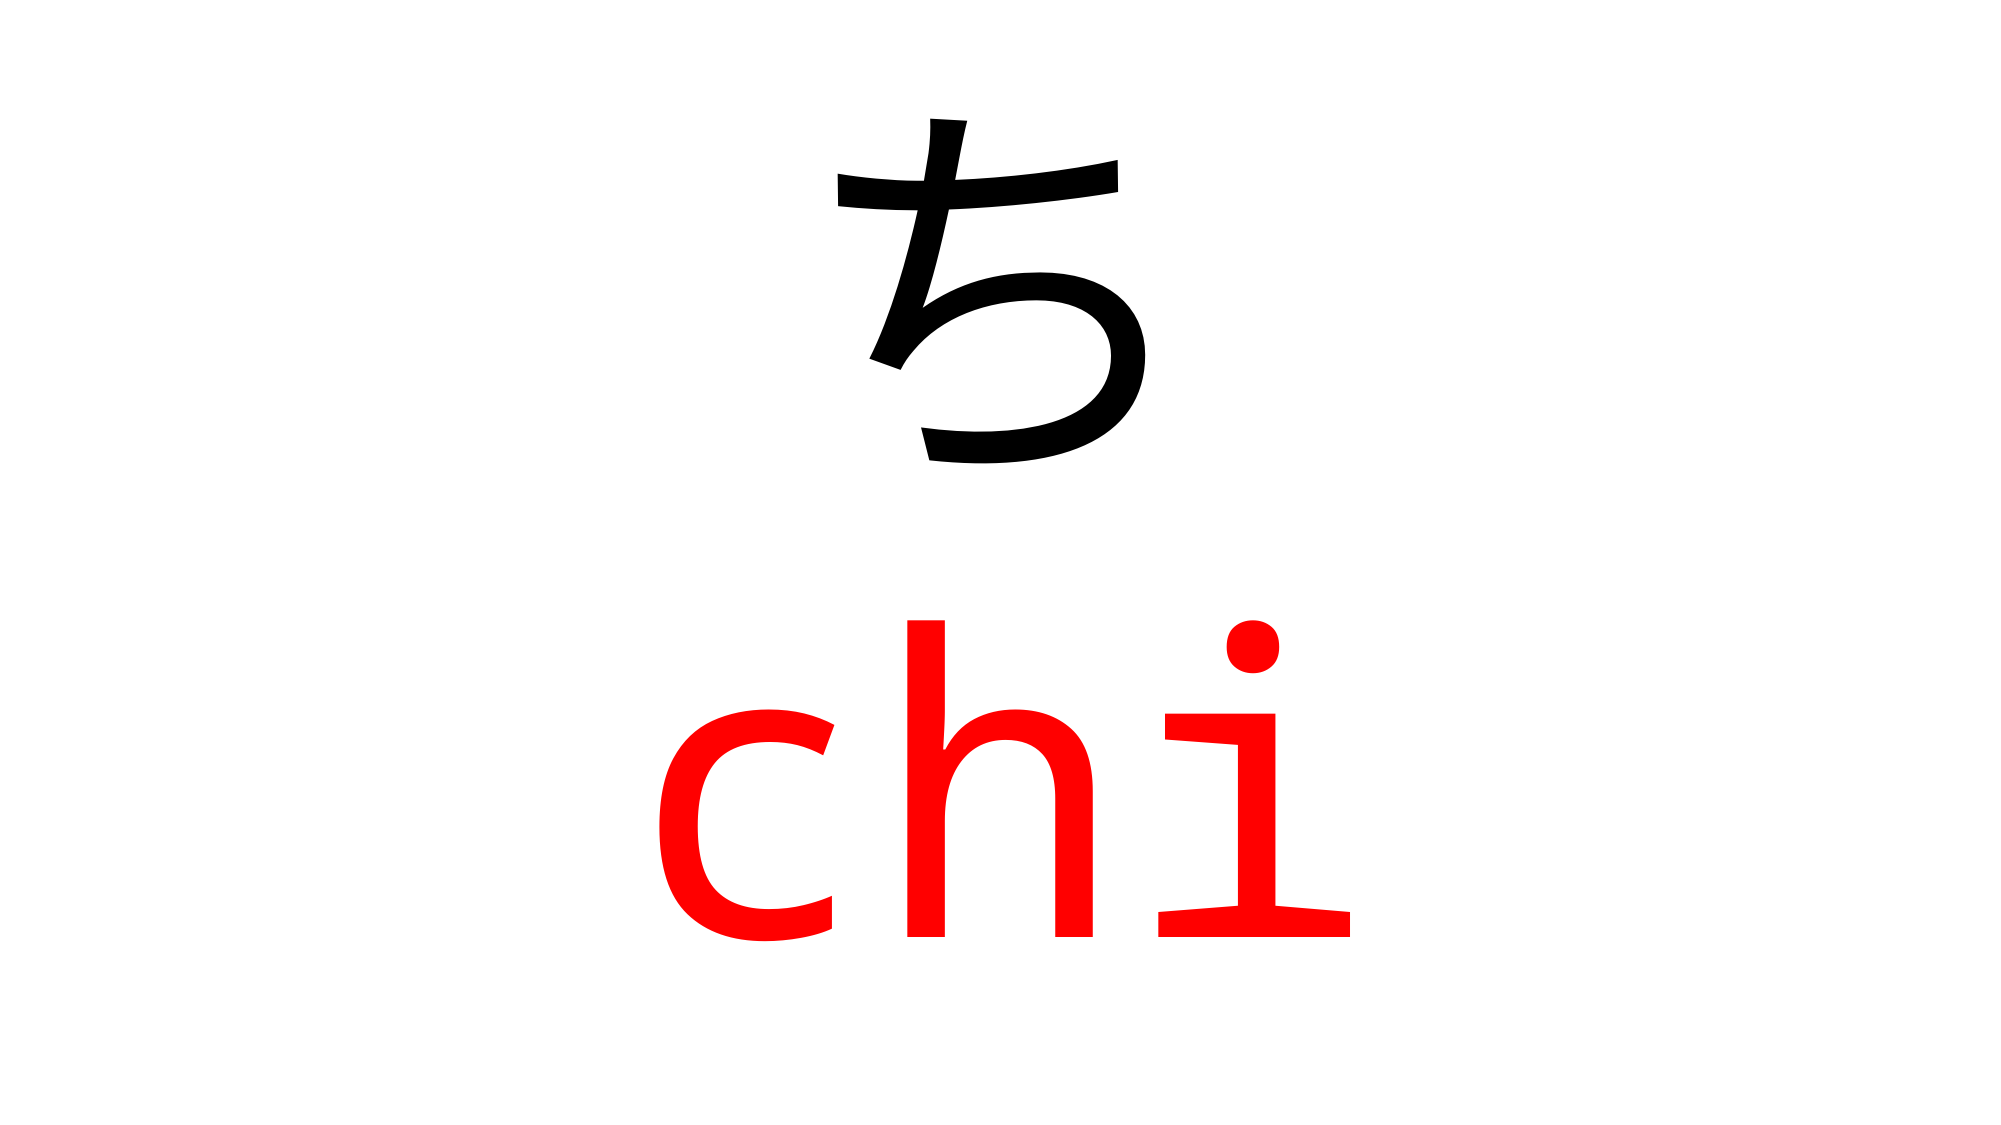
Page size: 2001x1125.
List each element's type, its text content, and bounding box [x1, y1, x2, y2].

title ち [249, 71, 1750, 545]
text_box chi [249, 562, 1750, 1036]
